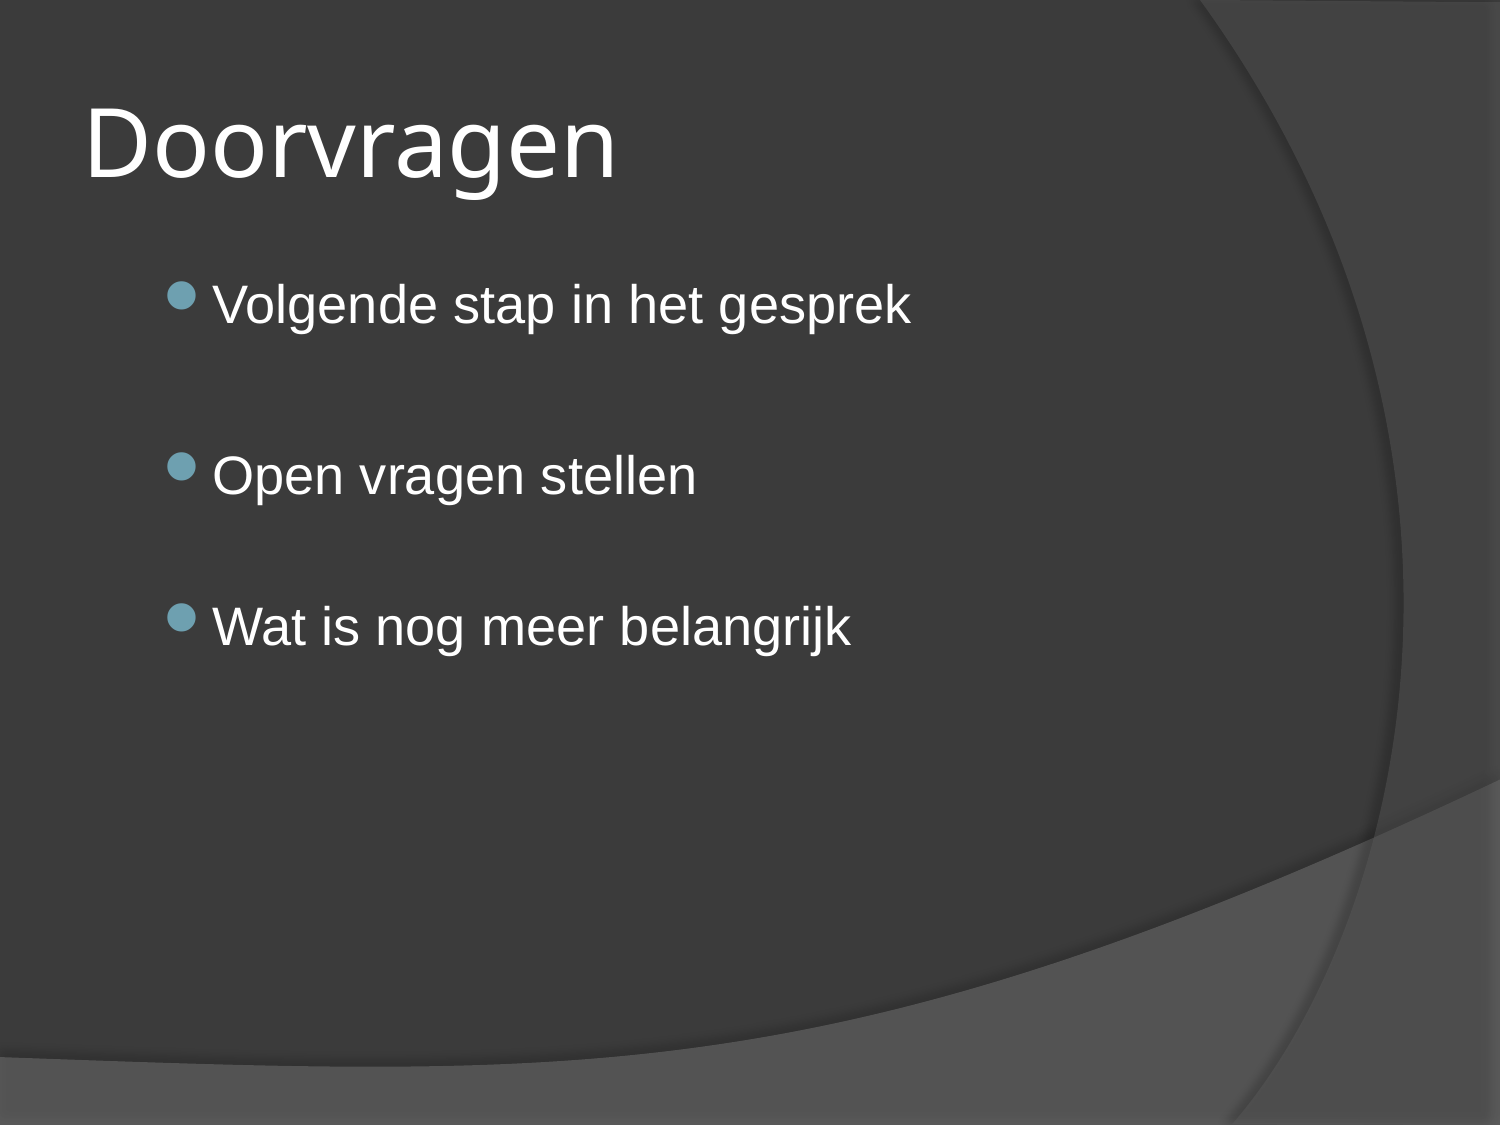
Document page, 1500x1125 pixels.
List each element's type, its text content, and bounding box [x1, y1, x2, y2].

title Doorvragen [75, 45, 1300, 233]
list Volgende stap in het gesprek Open vragen stellen Wat is nog meer belangrijk [75, 262, 1300, 1005]
